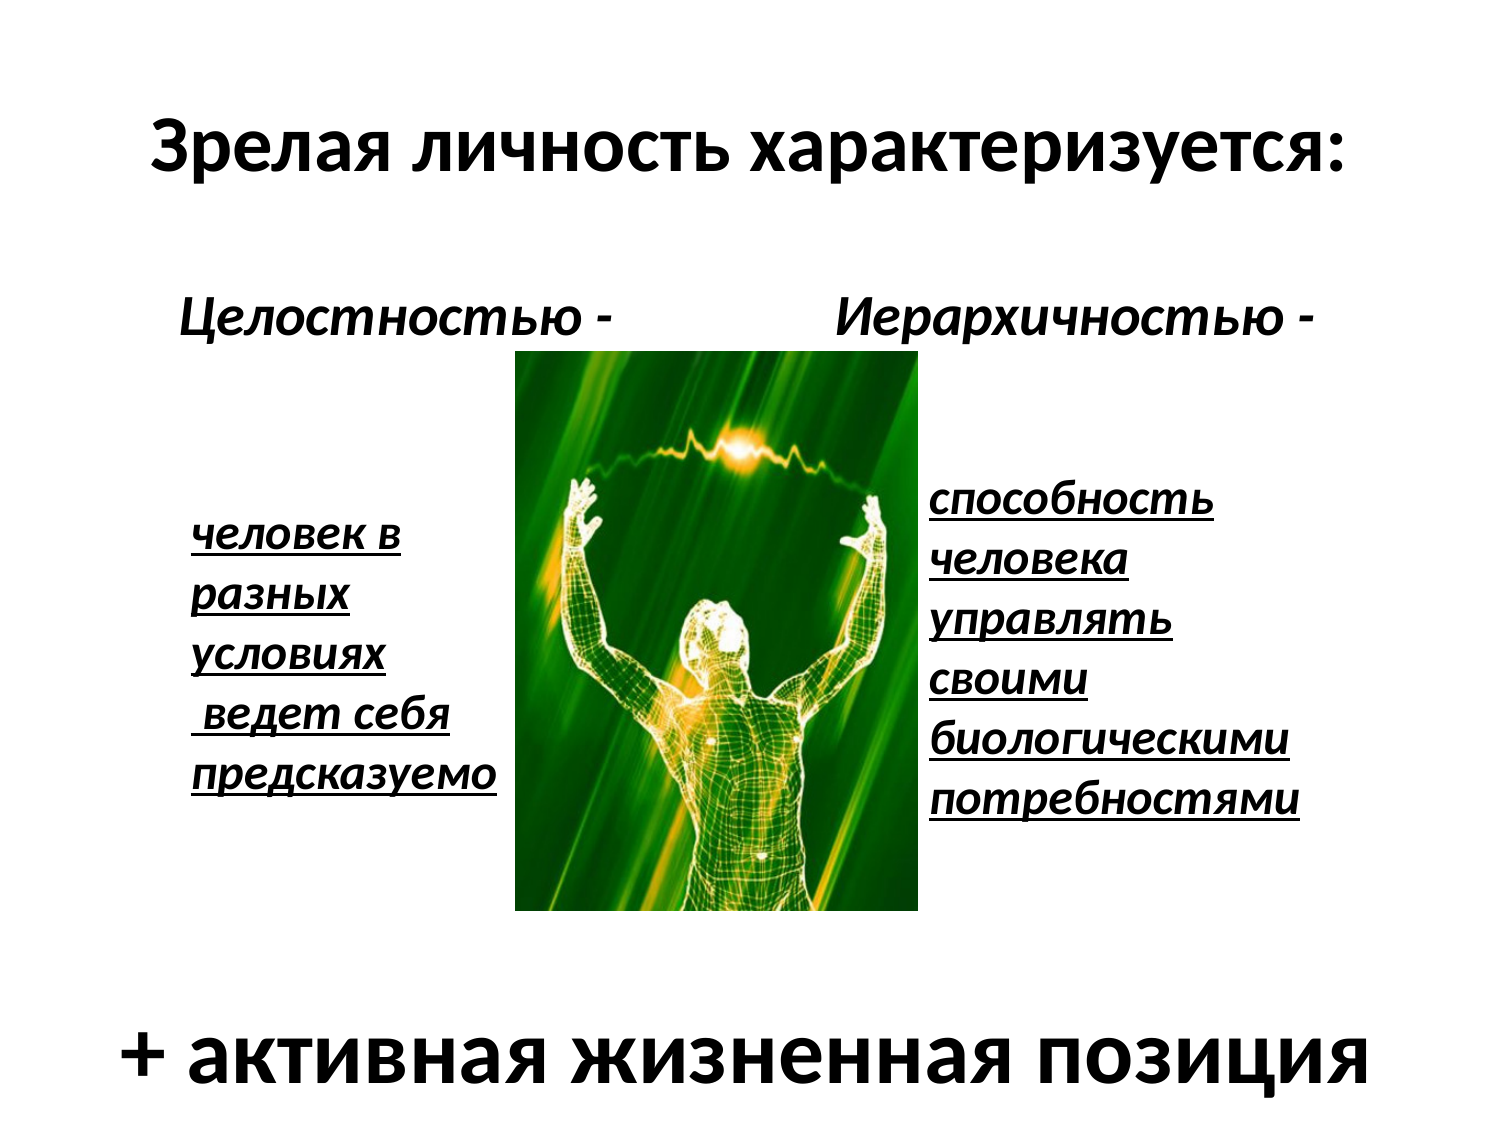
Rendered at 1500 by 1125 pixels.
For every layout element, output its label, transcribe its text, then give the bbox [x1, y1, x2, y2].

text_box Целостностью - [164, 269, 668, 355]
picture [515, 351, 918, 911]
text_box Иерархичностью - [820, 269, 1336, 355]
title Зрелая личность характеризуется: [74, 44, 1426, 233]
text_box способность человека управлять своими биологическими потребностями [921, 456, 1325, 832]
text_box + активная жизненная позиция [105, 984, 1500, 1109]
text_box человек в разных условиях ведет себя предсказуемо [175, 492, 510, 807]
